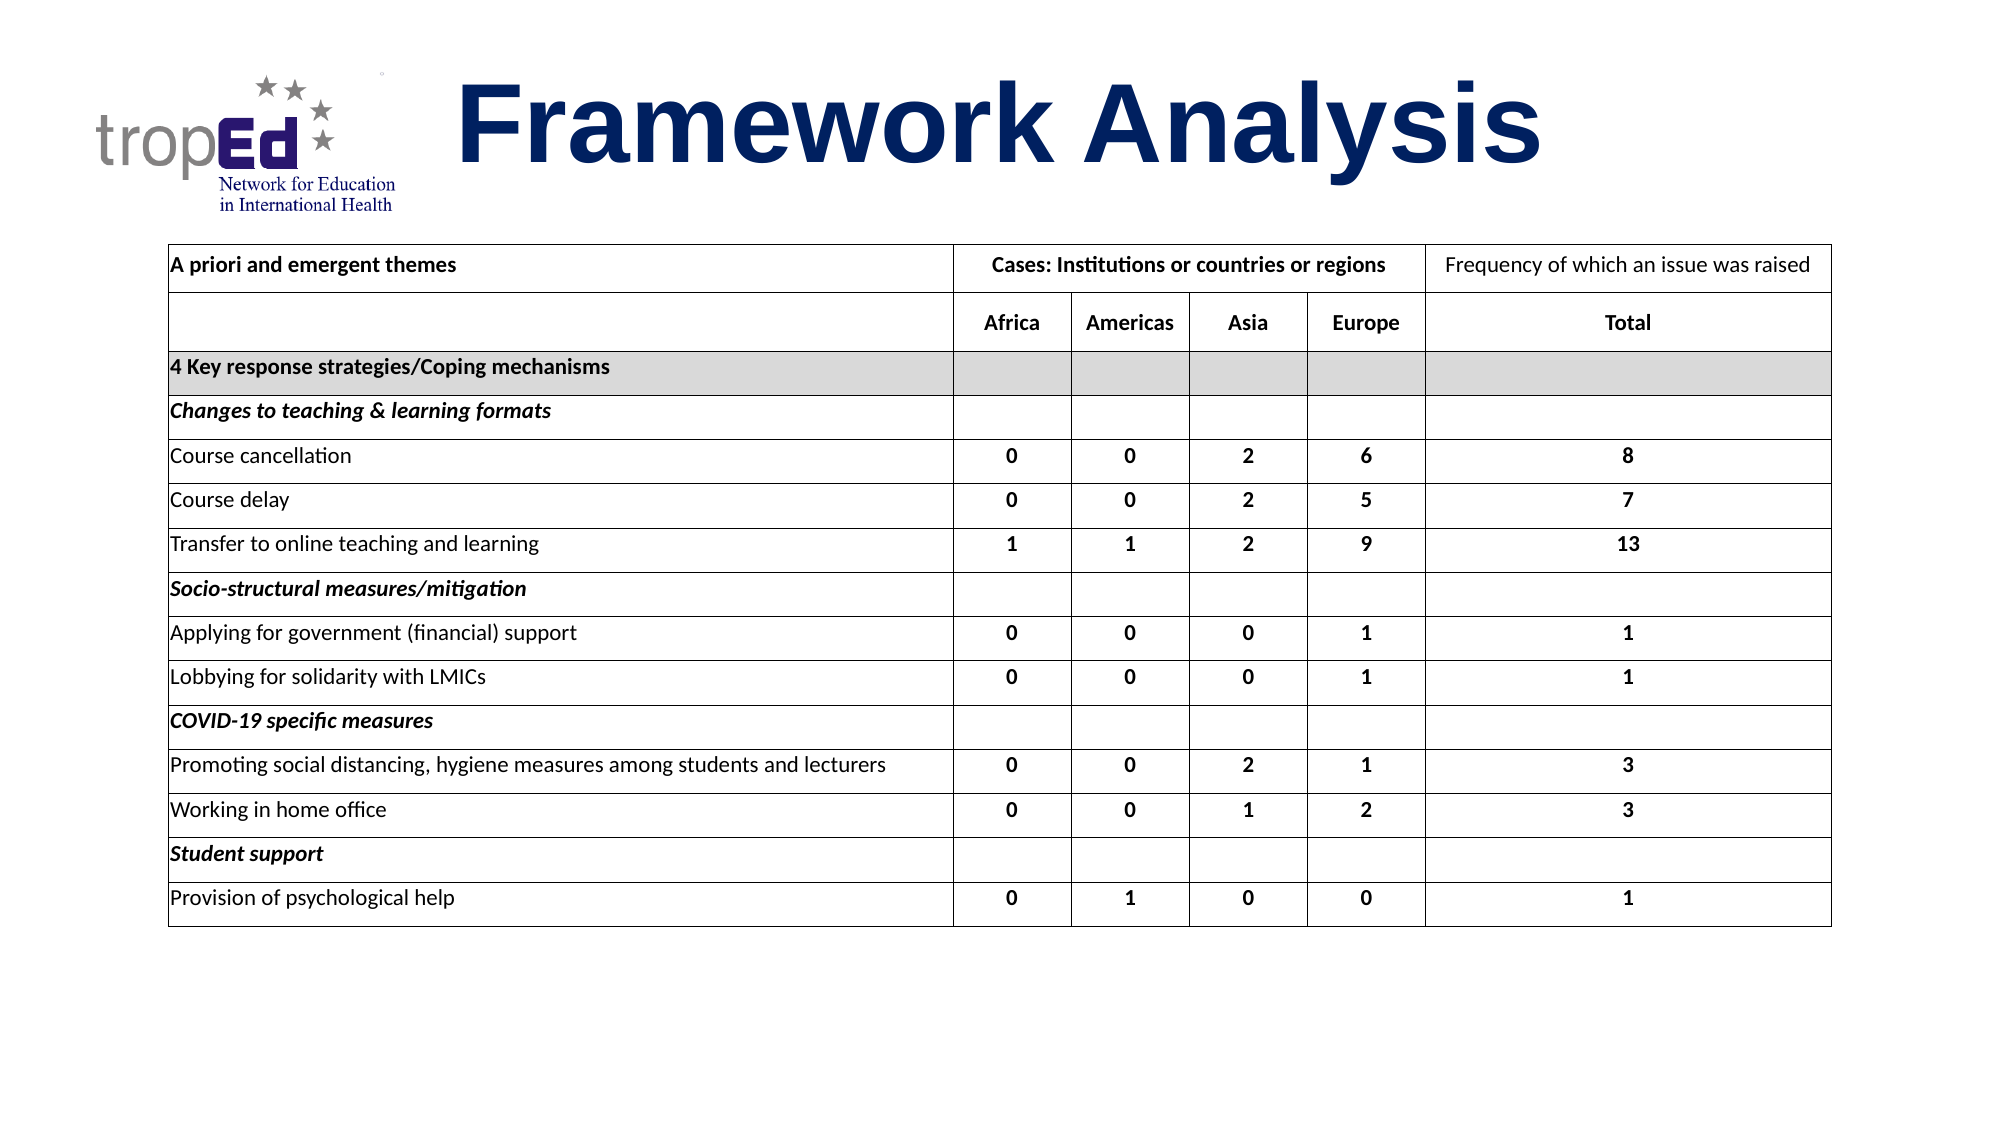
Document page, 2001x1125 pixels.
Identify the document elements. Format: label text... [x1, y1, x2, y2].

table_cell Europe [1308, 293, 1425, 351]
table_cell [1072, 706, 1189, 749]
table_cell 3 [1426, 750, 1831, 793]
table_cell 0 [1072, 484, 1189, 528]
table_cell 1 [1426, 883, 1831, 926]
table_cell 0 [1072, 617, 1189, 660]
table_cell [1190, 396, 1307, 439]
table_cell 1 [1190, 794, 1307, 837]
table_cell 1 [1426, 661, 1831, 705]
table_cell Asia [1190, 293, 1307, 351]
table_cell Socio-structural measures/mitigation [169, 573, 953, 616]
table_cell 0 [1072, 750, 1189, 793]
table_header Cases: Institutions or countries or regions [954, 245, 1425, 292]
table_cell 1 [954, 529, 1071, 572]
table_cell Provision of psychological help [169, 883, 953, 926]
table_cell [1190, 838, 1307, 882]
table_cell 2 [1190, 440, 1307, 483]
table_cell [1426, 706, 1831, 749]
table_cell 4 Key response strategies/Coping mechanisms [169, 352, 953, 395]
table_cell [1308, 573, 1425, 616]
table_cell 2 [1308, 794, 1425, 837]
table_cell 2 [1190, 484, 1307, 528]
table_cell [1190, 573, 1307, 616]
table_cell Africa [954, 293, 1071, 351]
table_cell [954, 573, 1071, 616]
table_cell [1072, 352, 1189, 395]
picture [73, 59, 412, 246]
table_cell 1 [1308, 750, 1425, 793]
table_cell 1 [1072, 883, 1189, 926]
table_cell [1426, 838, 1831, 882]
table_cell Applying for government (financial) support [169, 617, 953, 660]
table_cell Americas [1072, 293, 1189, 351]
table_cell 0 [1072, 661, 1189, 705]
table_cell 6 [1308, 440, 1425, 483]
table_cell [1072, 573, 1189, 616]
table_cell 0 [954, 750, 1071, 793]
table_cell 0 [954, 617, 1071, 660]
table_cell 8 [1426, 440, 1831, 483]
table_cell 9 [1308, 529, 1425, 572]
table_cell [954, 706, 1071, 749]
table_cell 13 [1426, 529, 1831, 572]
table_cell [1190, 352, 1307, 395]
table_cell Lobbying for solidarity with LMICs [169, 661, 953, 705]
table_cell 0 [1072, 440, 1189, 483]
table_cell Changes to teaching & learning formats [169, 396, 953, 439]
table_cell [1308, 838, 1425, 882]
table_cell Course delay [169, 484, 953, 528]
table_cell 0 [954, 661, 1071, 705]
table_cell [1190, 706, 1307, 749]
table_cell 0 [1190, 661, 1307, 705]
table_cell [1308, 396, 1425, 439]
table_cell Total [1426, 293, 1831, 351]
table_cell 7 [1426, 484, 1831, 528]
table_cell 0 [1190, 883, 1307, 926]
table_header Frequency of which an issue was raised [1426, 245, 1831, 292]
table_cell Promoting social distancing, hygiene measures among students and lecturers [169, 750, 953, 793]
table_cell 0 [954, 440, 1071, 483]
table_cell [1308, 352, 1425, 395]
table_cell 2 [1190, 750, 1307, 793]
table_cell [1426, 352, 1831, 395]
table_cell [1426, 396, 1831, 439]
table_header A priori and emergent themes [169, 245, 953, 292]
table_cell 1 [1308, 661, 1425, 705]
table_cell Transfer to online teaching and learning [169, 529, 953, 572]
table_cell 2 [1190, 529, 1307, 572]
table_cell 0 [954, 883, 1071, 926]
table_cell 0 [1308, 883, 1425, 926]
table_cell 0 [1190, 617, 1307, 660]
table_cell [1072, 396, 1189, 439]
table_cell 0 [954, 794, 1071, 837]
title Framework Analysis [412, 59, 1863, 193]
table_cell [1426, 573, 1831, 616]
table_cell [1308, 706, 1425, 749]
table_cell [954, 352, 1071, 395]
table_cell [954, 396, 1071, 439]
table_cell COVID-19 specific measures [169, 706, 953, 749]
table_cell [954, 838, 1071, 882]
table_cell Student support [169, 838, 953, 882]
table_cell [169, 293, 953, 351]
table_cell 0 [954, 484, 1071, 528]
table_cell Course cancellation [169, 440, 953, 483]
table_cell 0 [1072, 794, 1189, 837]
table_cell 1 [1426, 617, 1831, 660]
table_cell 1 [1308, 617, 1425, 660]
table_cell Working in home office [169, 794, 953, 837]
table_cell [1072, 838, 1189, 882]
table_cell 5 [1308, 484, 1425, 528]
table_cell 1 [1072, 529, 1189, 572]
table_cell 3 [1426, 794, 1831, 837]
